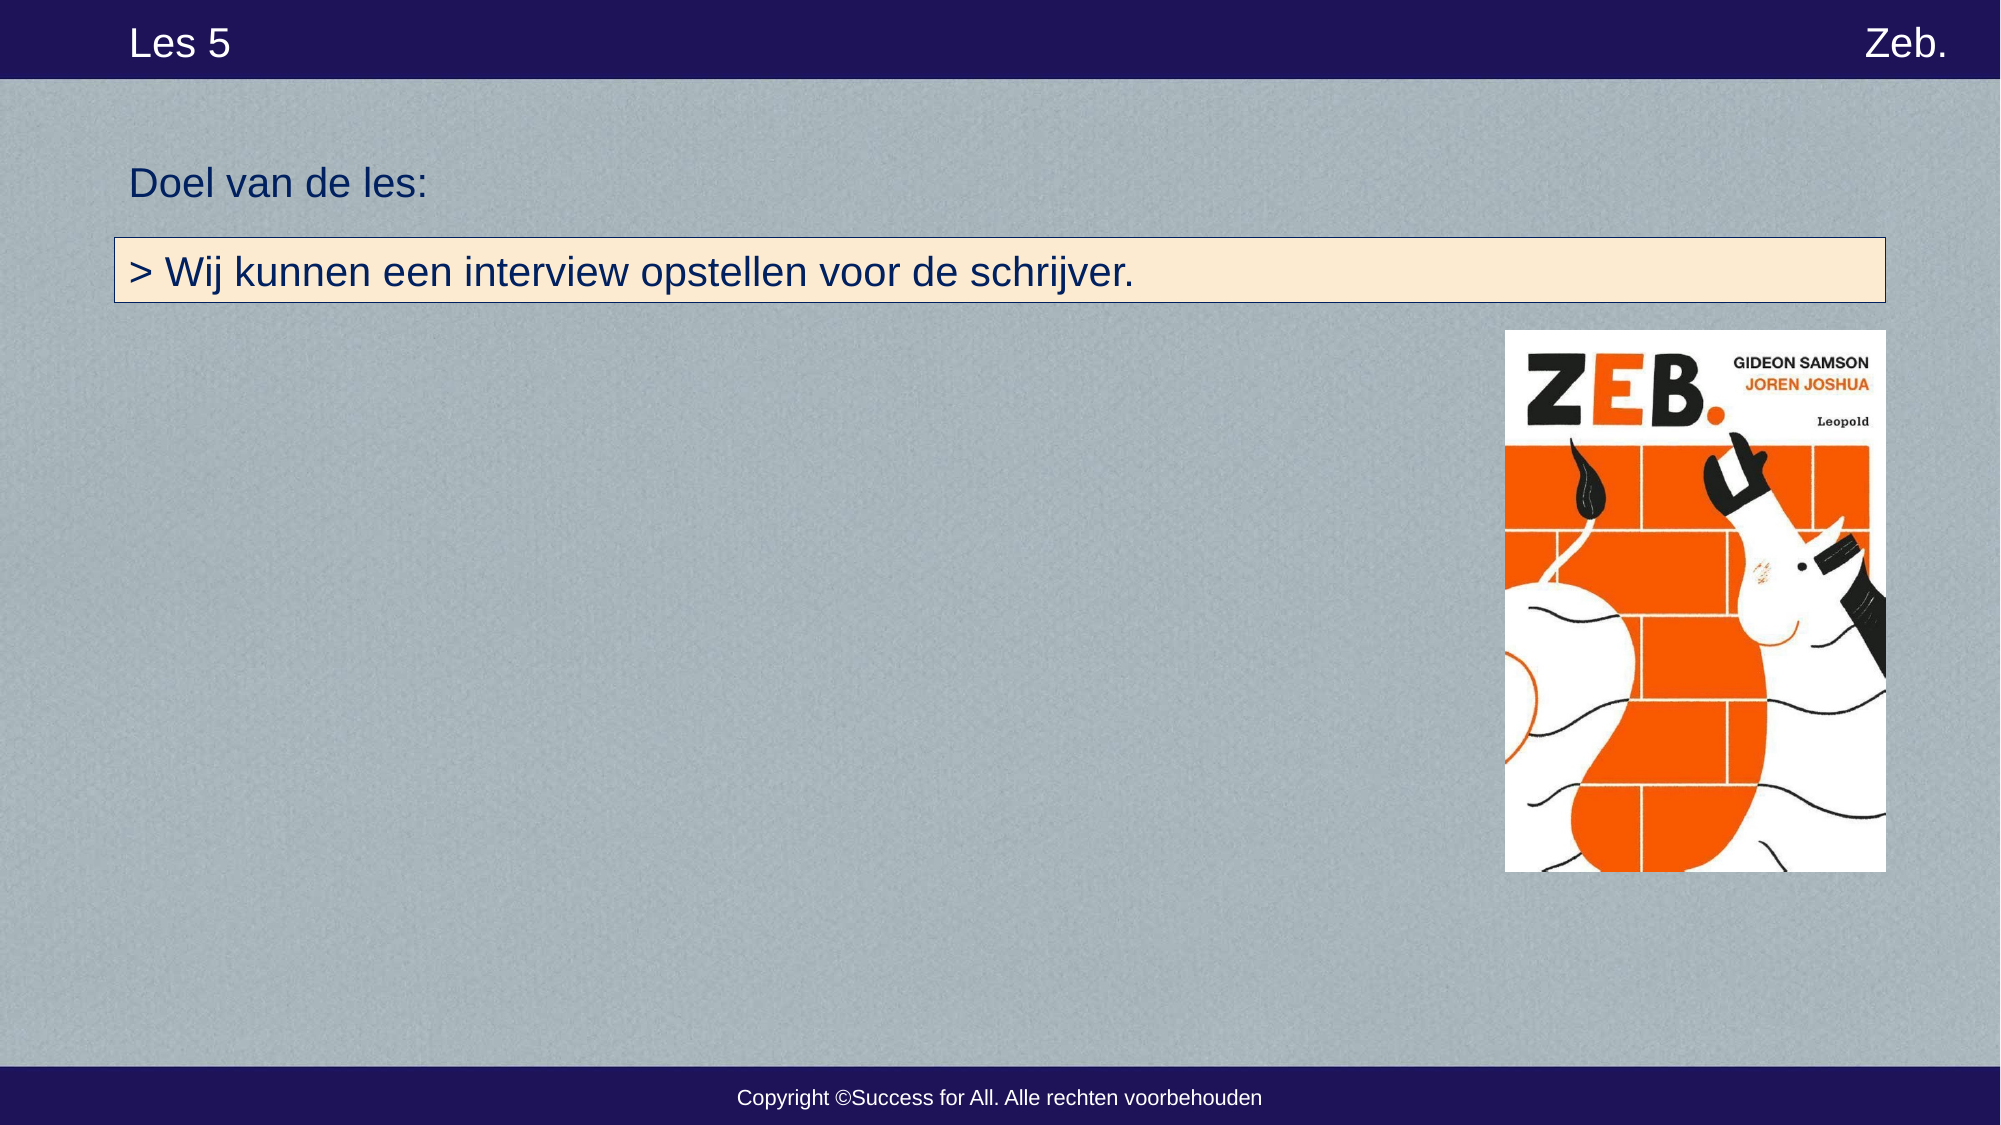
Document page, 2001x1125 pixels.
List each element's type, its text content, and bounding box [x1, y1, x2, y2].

text_box Doel van de les: [113, 148, 1635, 214]
text_box Les 5 [114, 8, 354, 73]
text_box > Wij kunnen een interview opstellen voor de schrijver. [114, 237, 1886, 303]
picture [0, 0, 2001, 1125]
text_box Zeb. [786, 8, 1963, 73]
text_box Copyright ©Success for All. Alle rechten voorbehouden [0, 1076, 2000, 1125]
